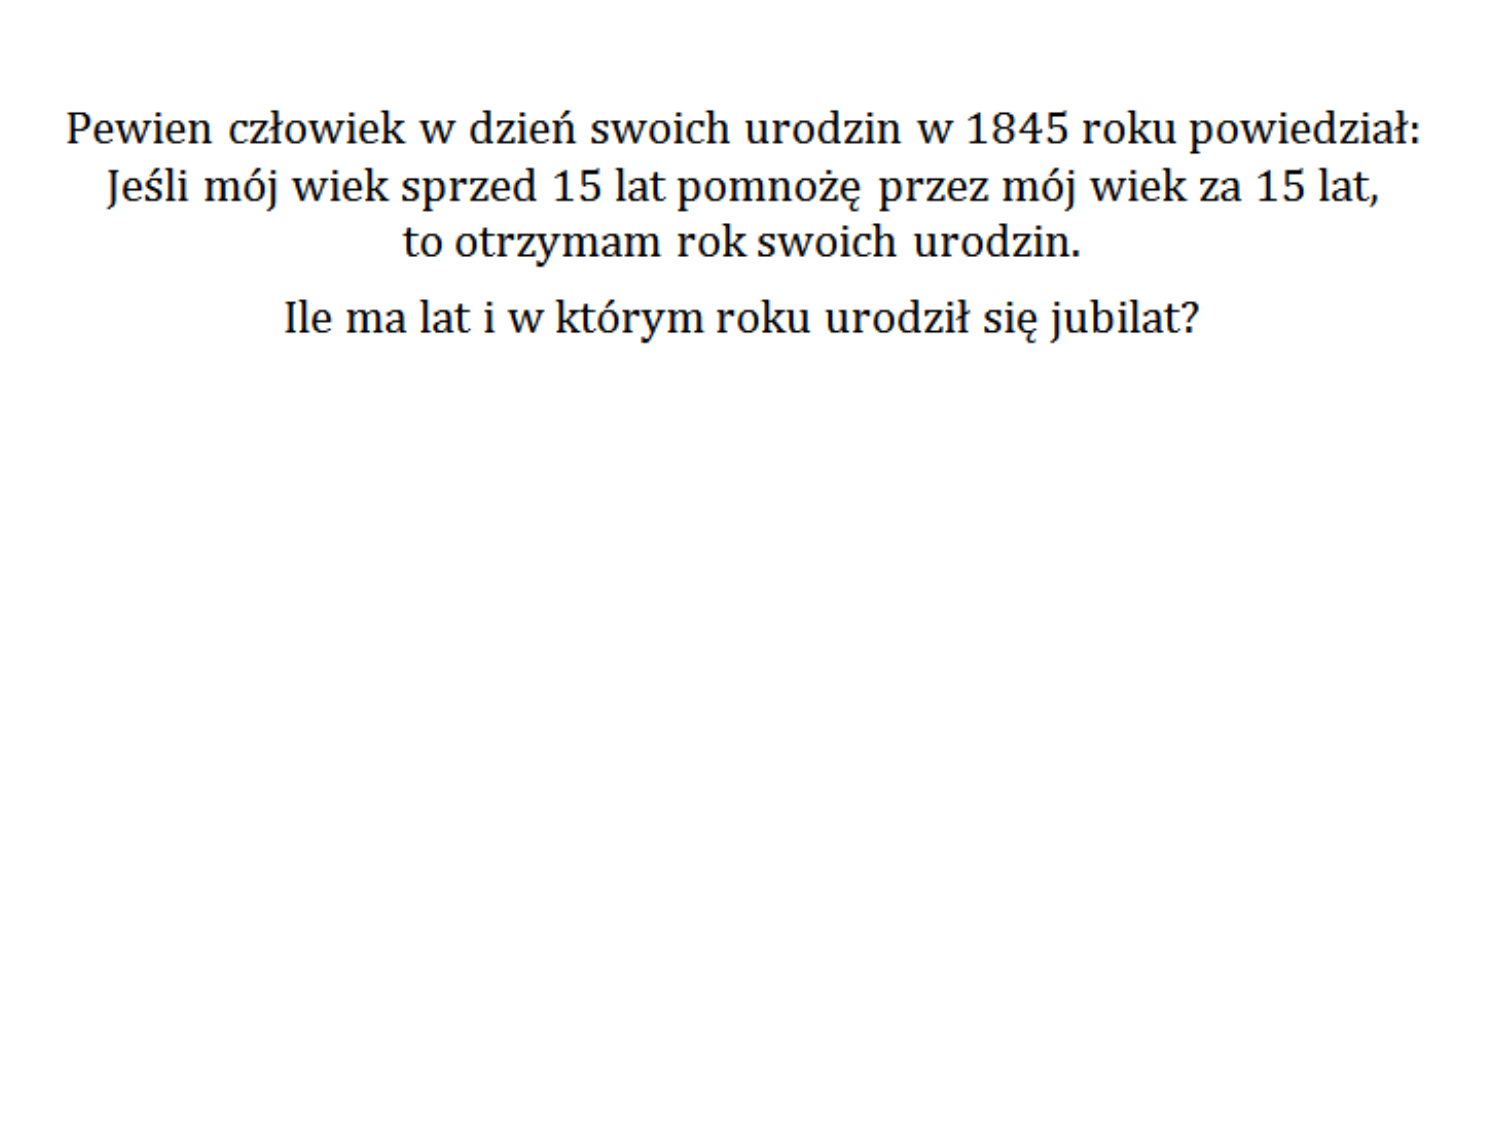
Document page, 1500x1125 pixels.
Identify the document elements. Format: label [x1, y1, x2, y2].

picture [41, 77, 1452, 365]
